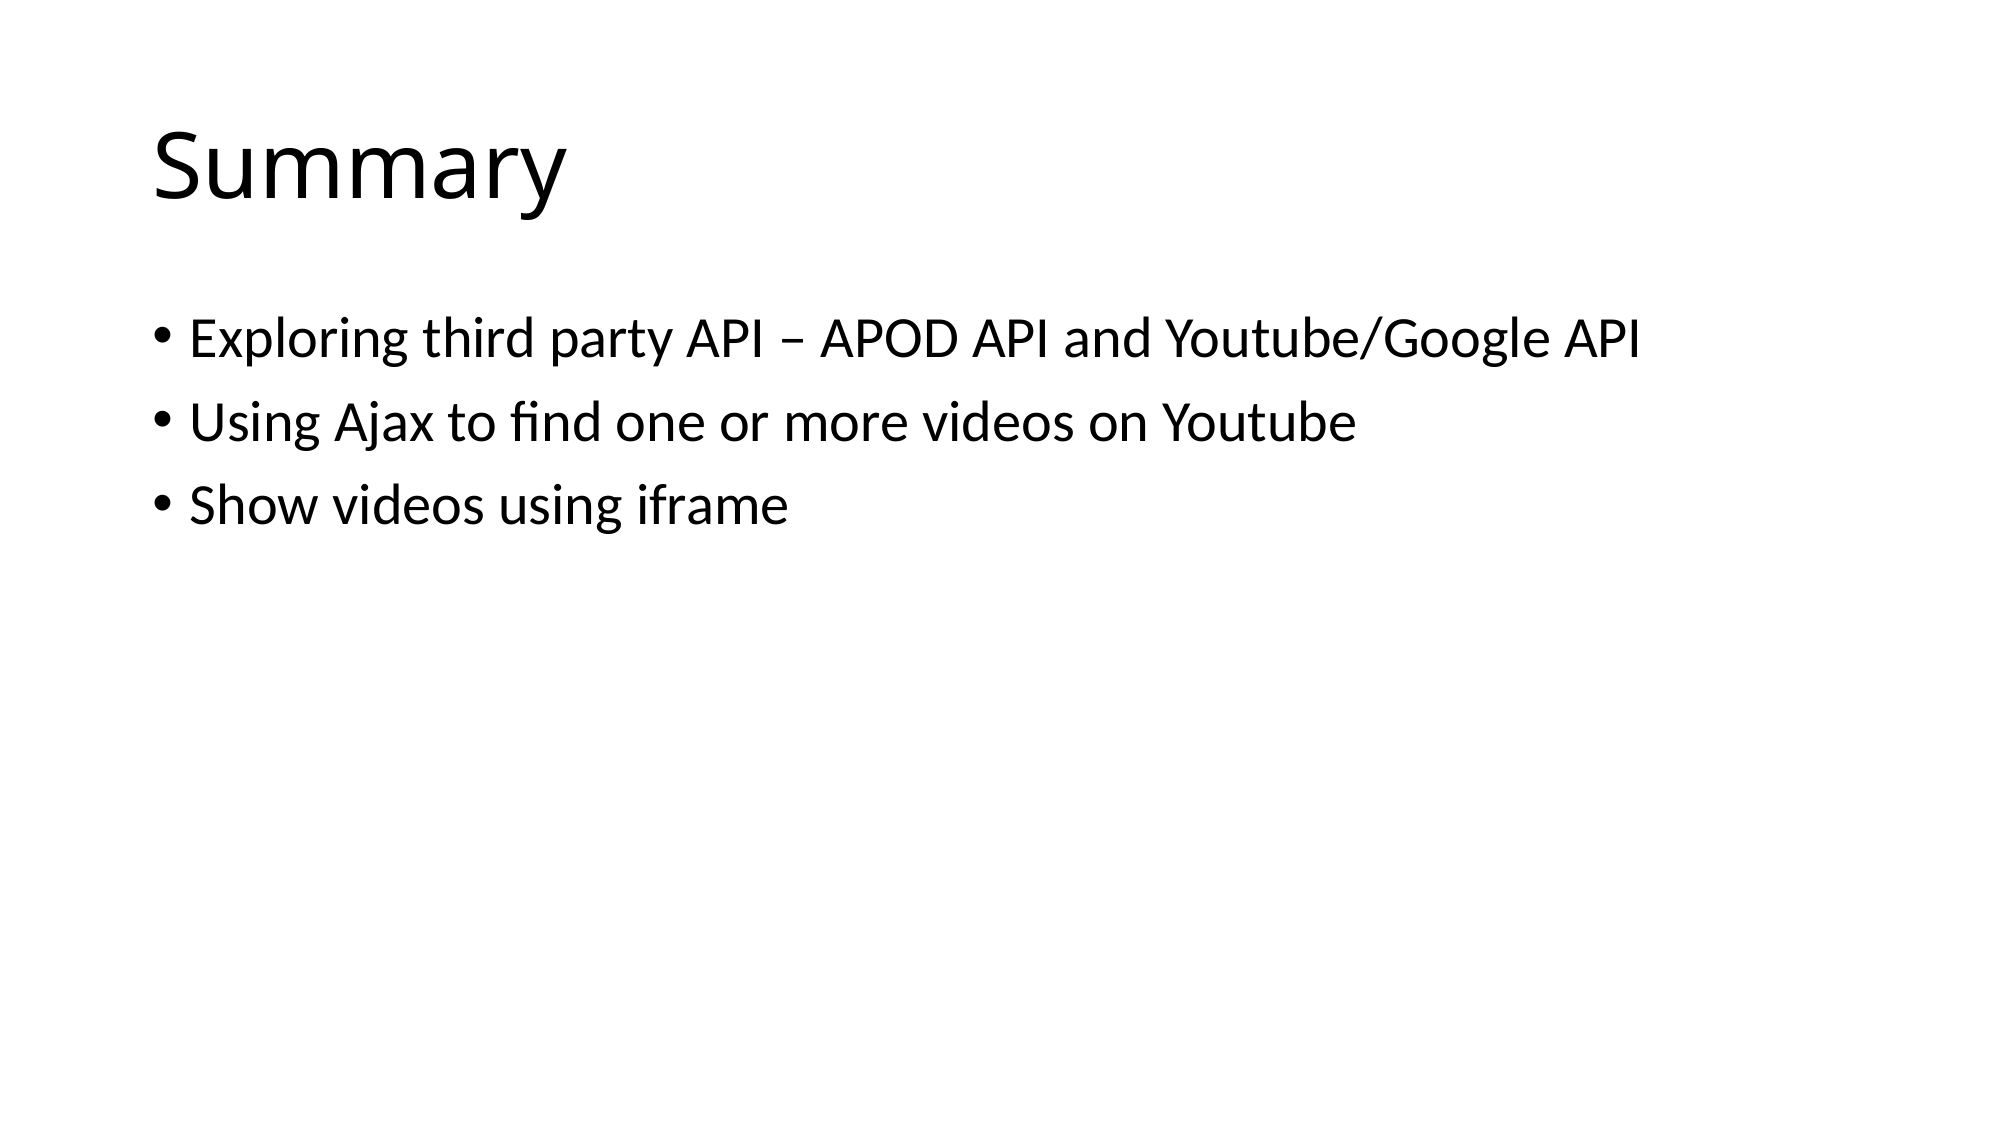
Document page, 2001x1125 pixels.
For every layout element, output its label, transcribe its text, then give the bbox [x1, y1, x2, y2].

list Exploring third party API – APOD API and Youtube/Google API Using Ajax to find one or more videos on Youtube Show videos using iframe [137, 299, 1863, 1014]
title Summary [137, 59, 1863, 278]
